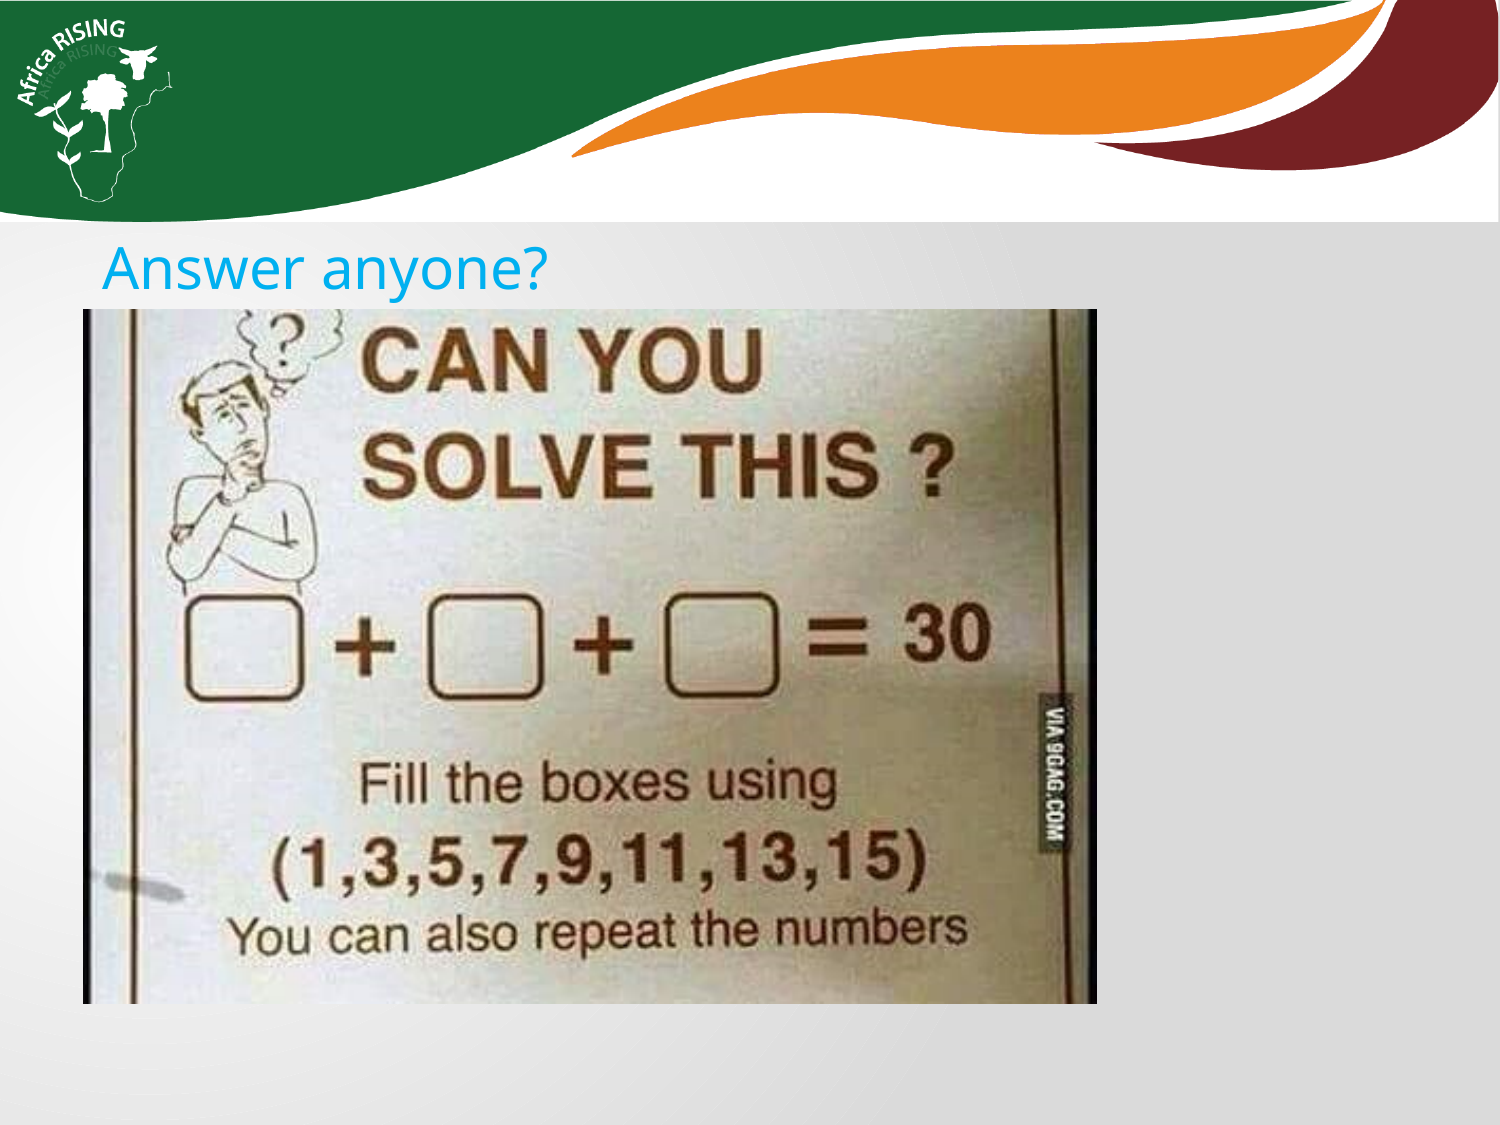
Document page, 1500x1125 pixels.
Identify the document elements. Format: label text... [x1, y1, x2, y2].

picture [0, 0, 1499, 222]
picture [83, 309, 1097, 1004]
text_box Answer anyone? [87, 224, 575, 303]
